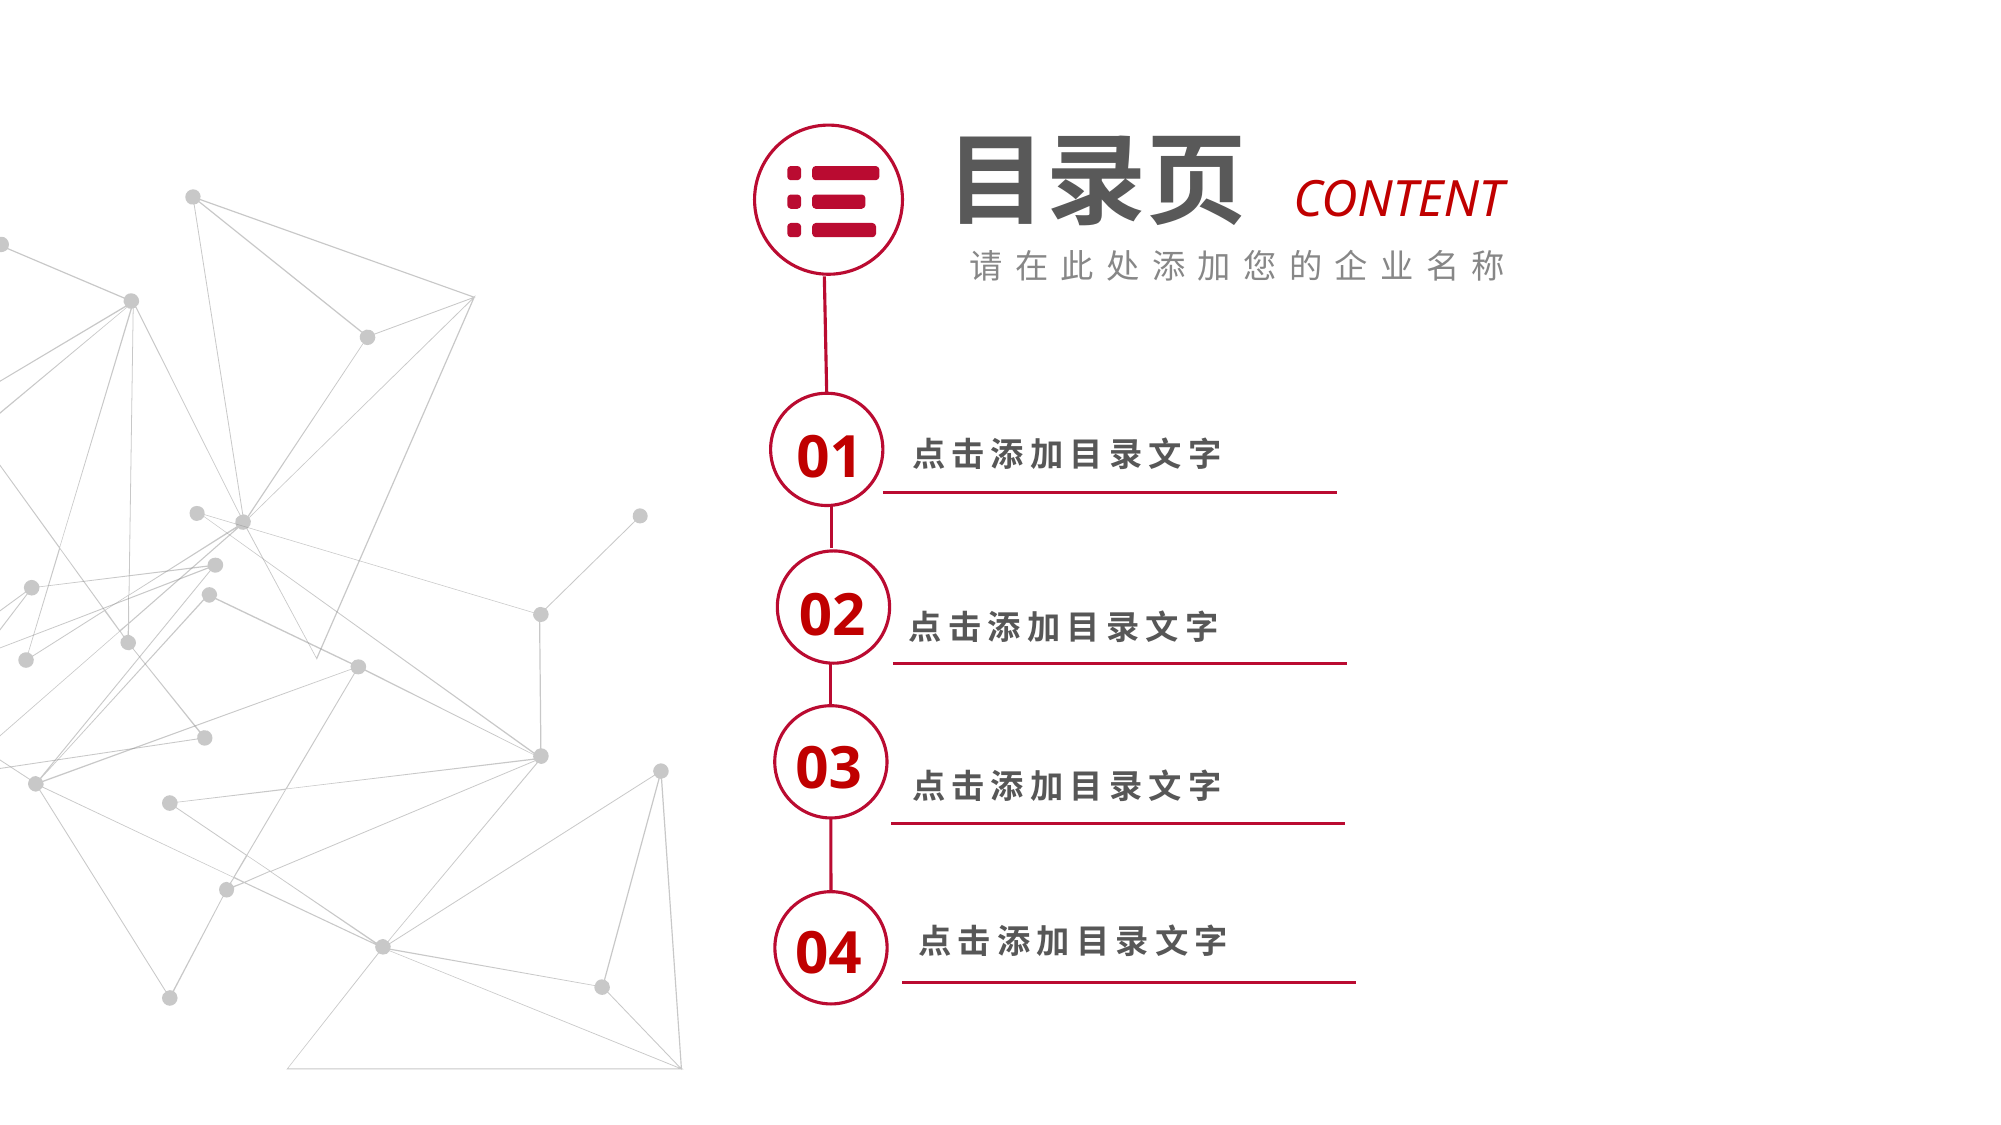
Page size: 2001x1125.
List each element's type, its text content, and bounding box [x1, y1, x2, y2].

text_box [787, 165, 880, 238]
text_box [774, 738, 780, 786]
text_box 点击添加目录文字 [900, 427, 1234, 479]
text_box [0, 581, 178, 737]
text_box [797, 993, 865, 1004]
text_box [804, 655, 863, 664]
text_box [137, 727, 213, 749]
text_box 01 [781, 411, 879, 497]
text_box [0, 189, 476, 585]
text_box 03 [780, 723, 878, 808]
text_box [922, 109, 1531, 294]
text_box [785, 393, 868, 411]
text_box [774, 924, 780, 972]
text_box [754, 125, 903, 275]
text_box [770, 416, 781, 482]
text_box [0, 505, 684, 1071]
text_box 点击添加目录文字 [907, 914, 1240, 966]
text_box [797, 497, 857, 506]
text_box 04 [780, 907, 877, 993]
text_box [792, 891, 870, 907]
text_box [790, 705, 872, 723]
text_box 点击添加目录文字 [897, 601, 1231, 653]
text_box [877, 915, 888, 980]
text_box 02 [783, 569, 881, 655]
text_box [881, 577, 890, 637]
text_box [879, 428, 883, 470]
text_box [799, 808, 863, 818]
text_box 点击添加目录文字 [900, 759, 1234, 811]
text_box [878, 731, 888, 793]
text_box [792, 550, 875, 569]
text_box [777, 582, 783, 632]
